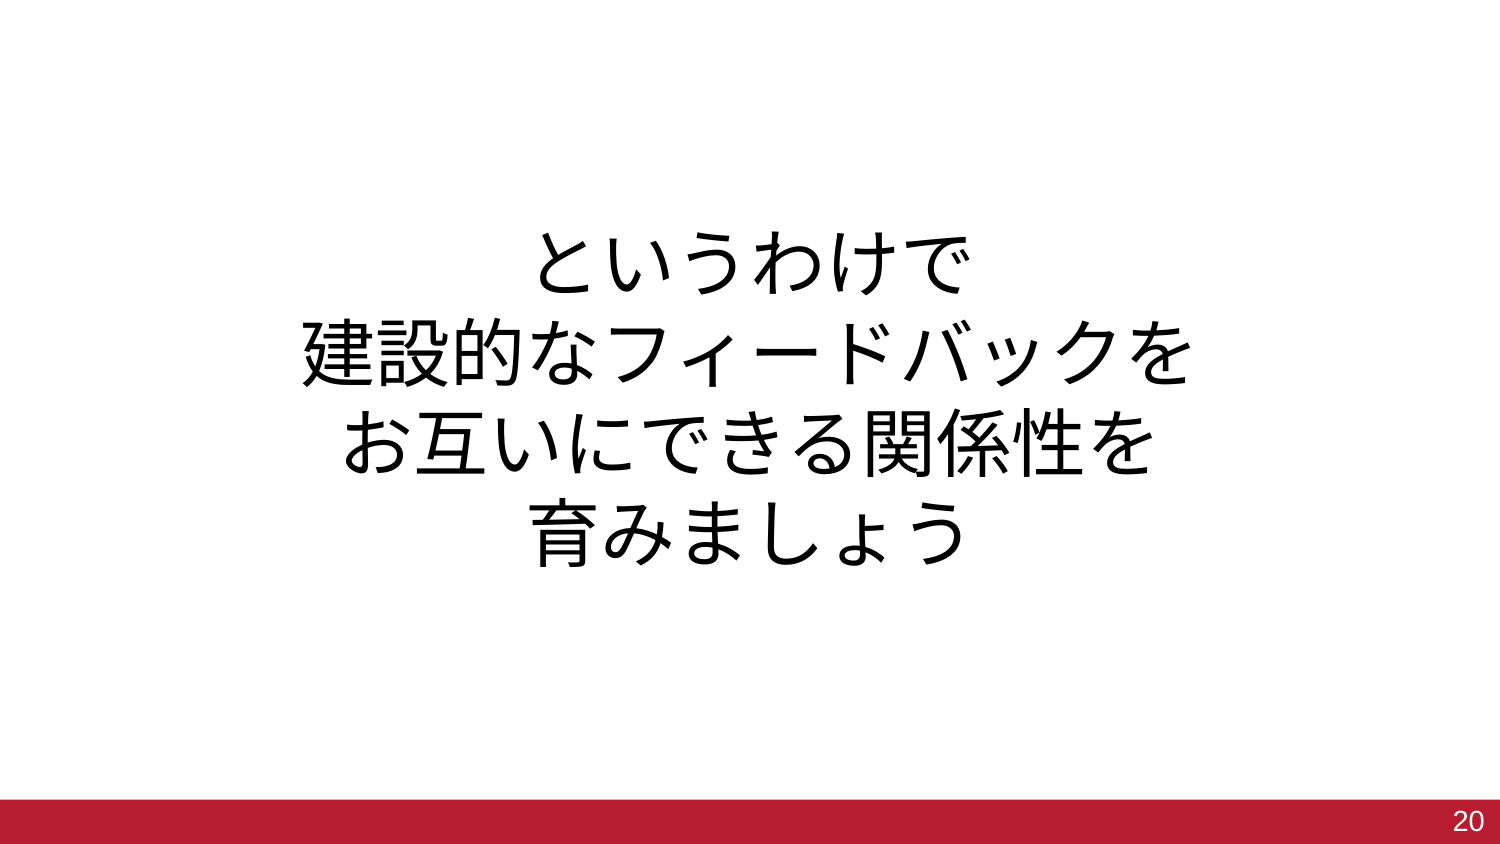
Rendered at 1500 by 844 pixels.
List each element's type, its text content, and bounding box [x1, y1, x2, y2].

title というわけで 建設的なフィードバックを お互いにできる関係性を 育みましょう [51, 327, 1449, 466]
slide_number 20 [1416, 806, 1500, 844]
